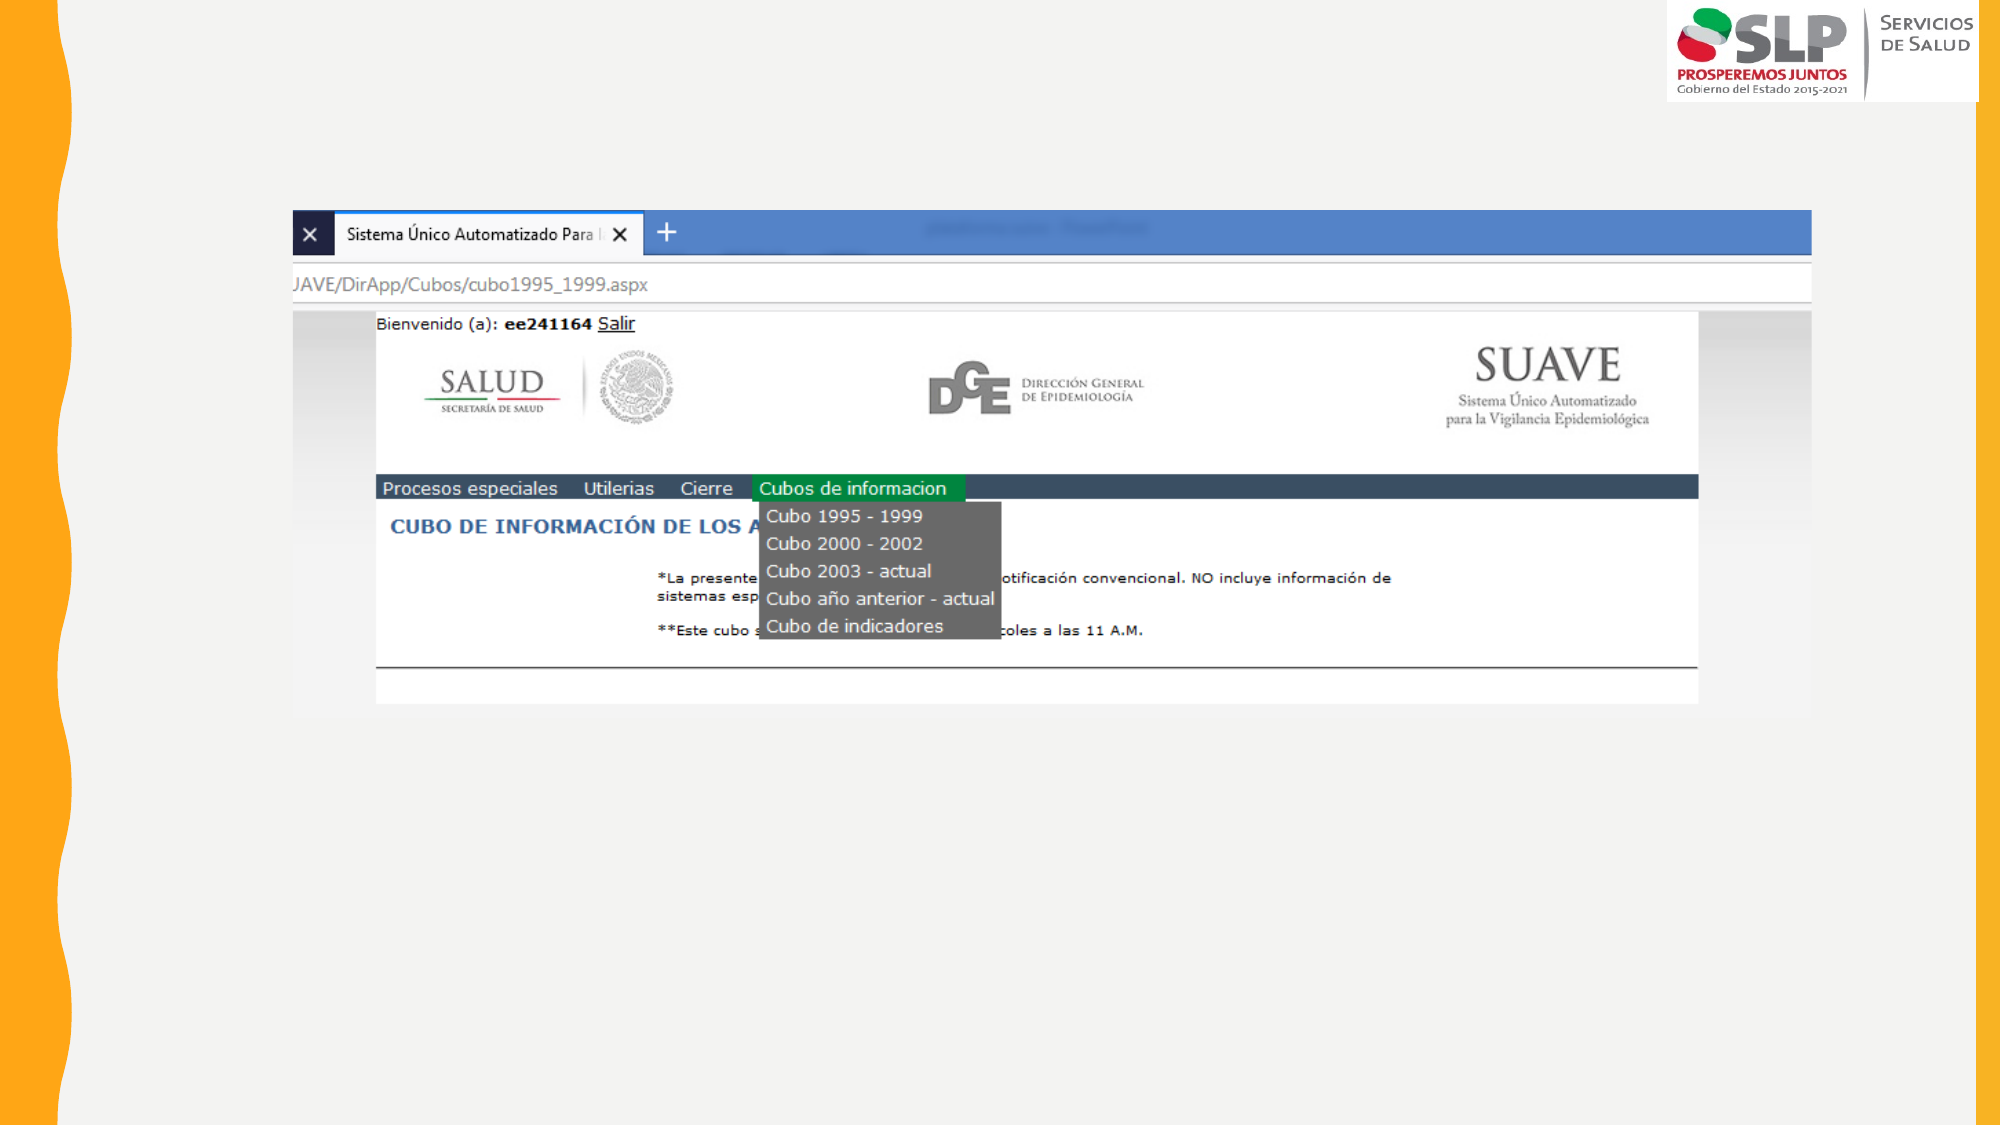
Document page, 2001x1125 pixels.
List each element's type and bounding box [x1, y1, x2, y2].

picture [292, 210, 1812, 718]
picture [1667, 0, 1979, 102]
